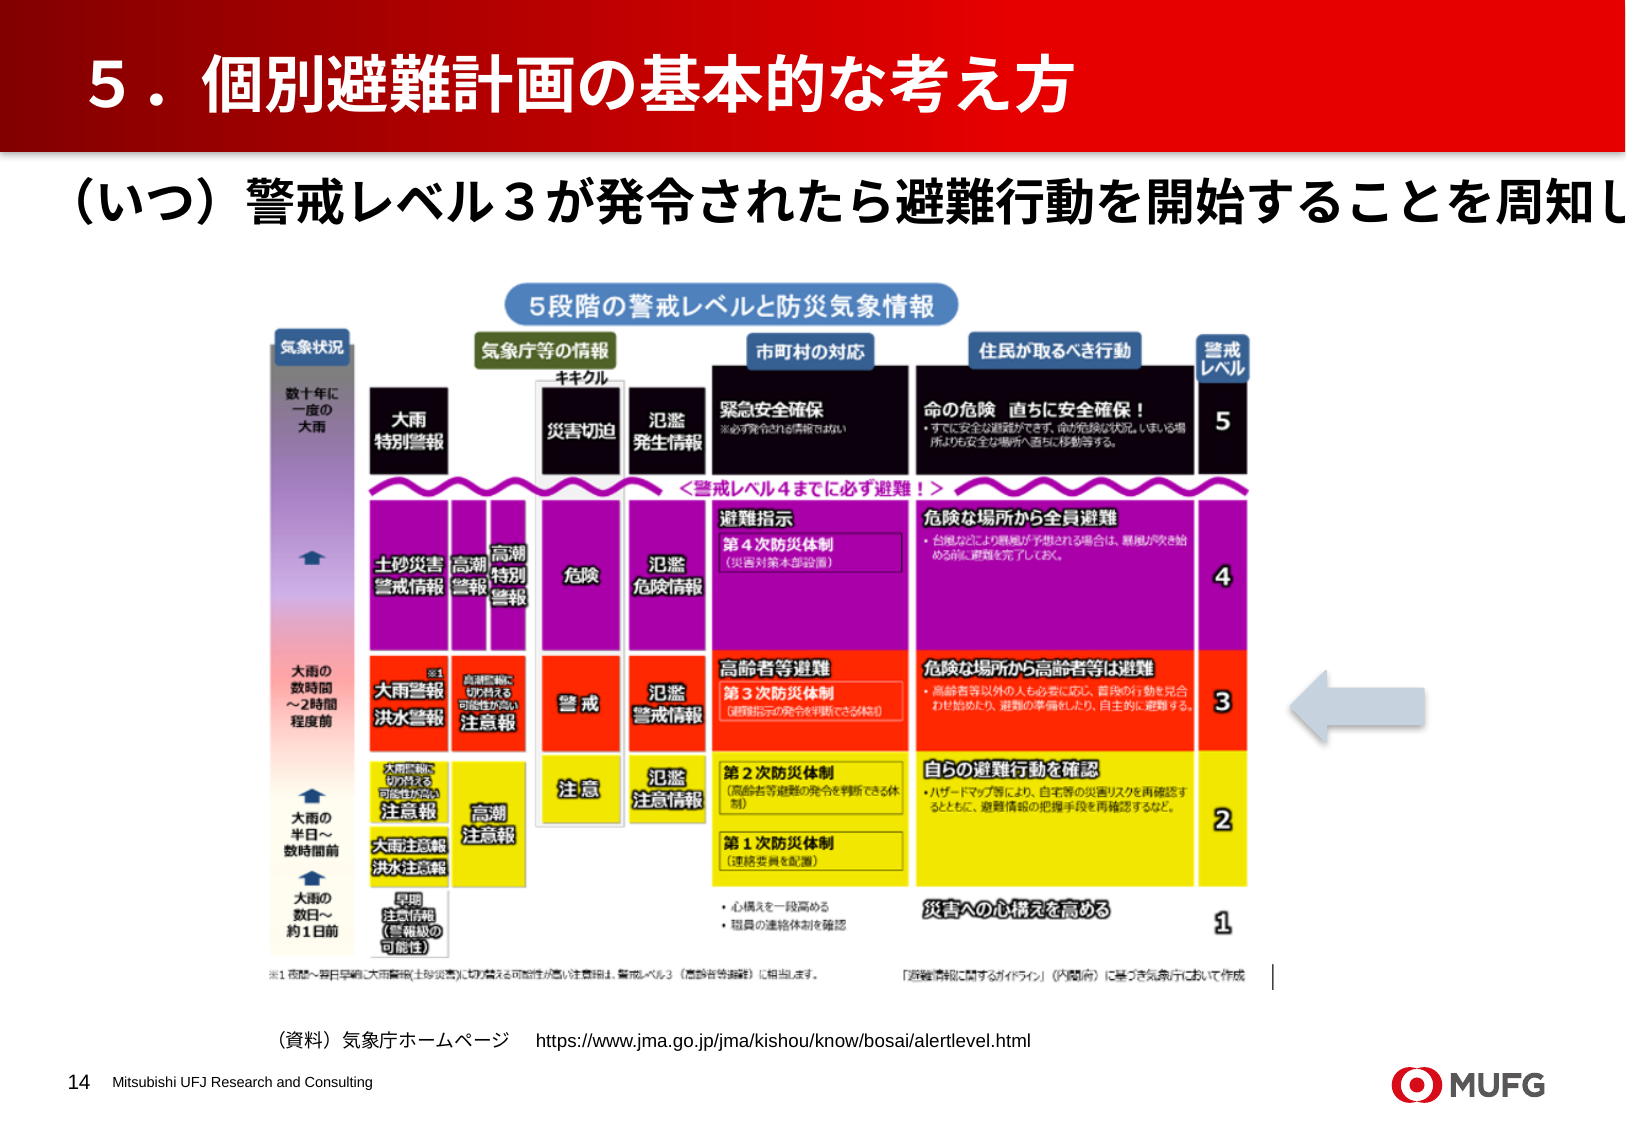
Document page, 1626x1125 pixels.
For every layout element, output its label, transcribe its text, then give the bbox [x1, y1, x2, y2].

title ５．個別避難計画の基本的な考え方 [67, 42, 1557, 120]
text_box （いつ）警戒レベル３が発令されたら避難行動を開始することを周知します [36, 161, 1604, 244]
text_box [1290, 670, 1425, 743]
picture [229, 257, 1276, 991]
text_box （資料）気象庁ホームページ https://www.jma.go.jp/jma/kishou/know/bosai/alertlevel.html [252, 1021, 1253, 1059]
